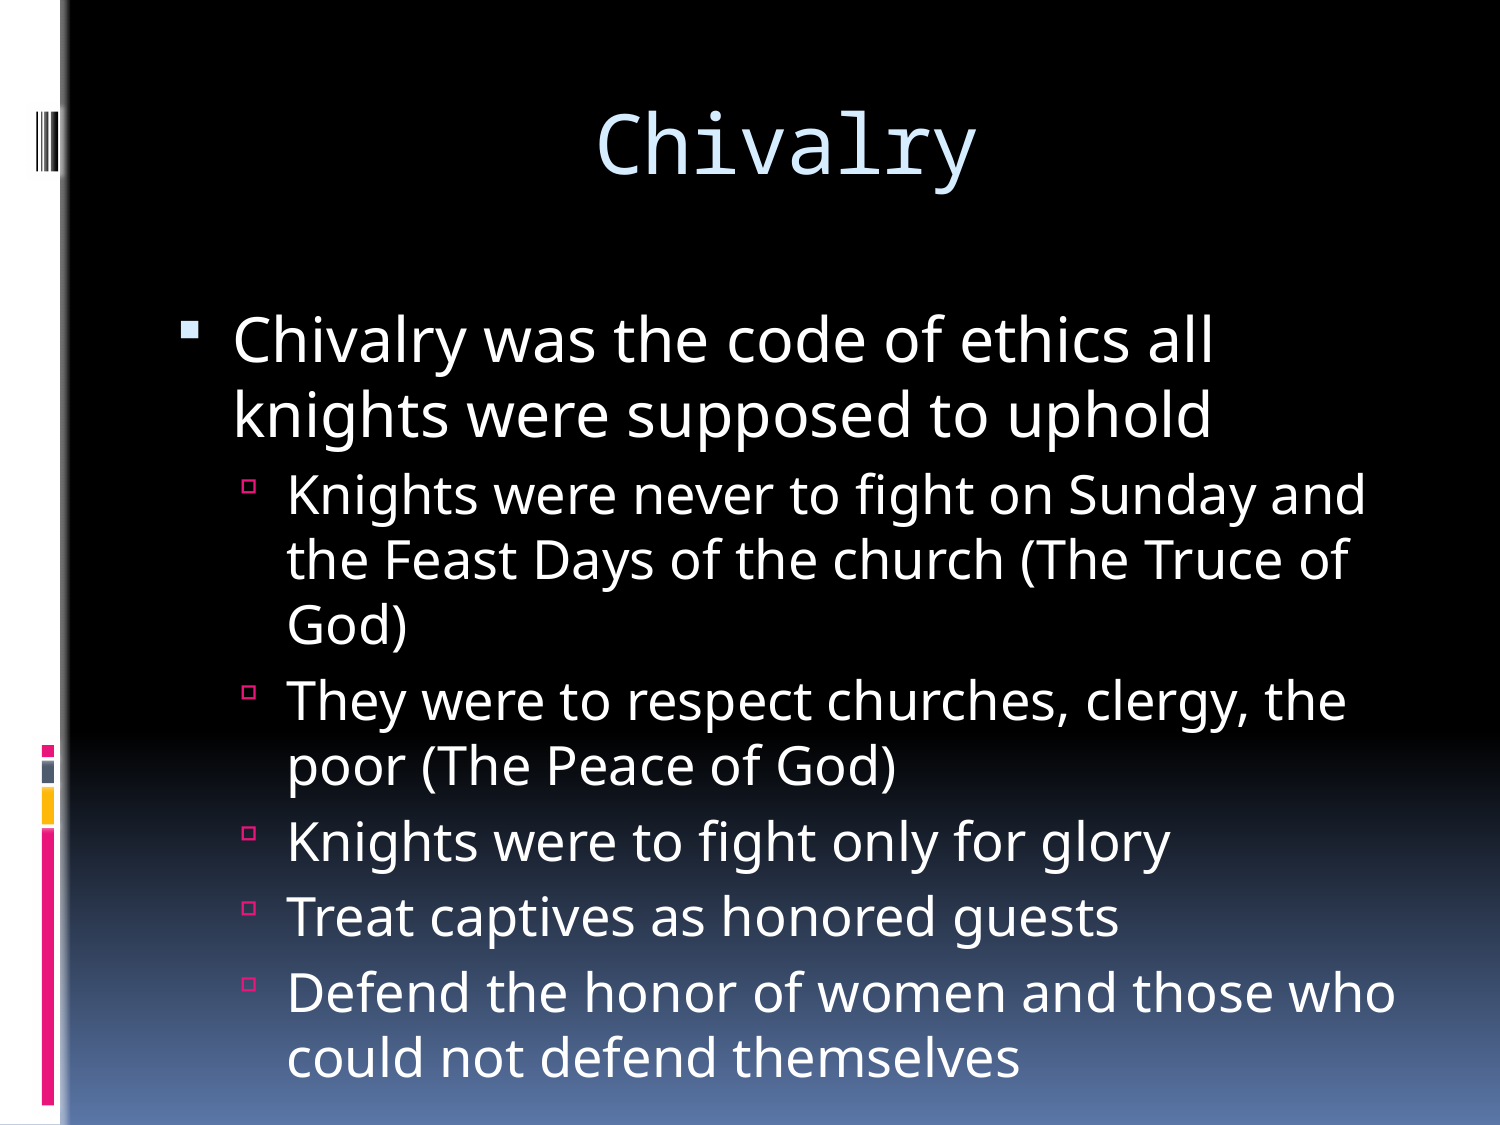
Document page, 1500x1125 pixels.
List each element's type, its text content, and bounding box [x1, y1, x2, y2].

list Chivalry was the code of ethics all knights were supposed to uphold Knights were never to fight on Sunday and the Feast Days of the church (The Truce of God) They were to respect churches, clergy, the poor (The Peace of God) Knights were to fight only for glory Treat captives as honored guests Defend the honor of women and those who could not defend themselves [150, 292, 1425, 1043]
title Chivalry [150, 83, 1425, 234]
